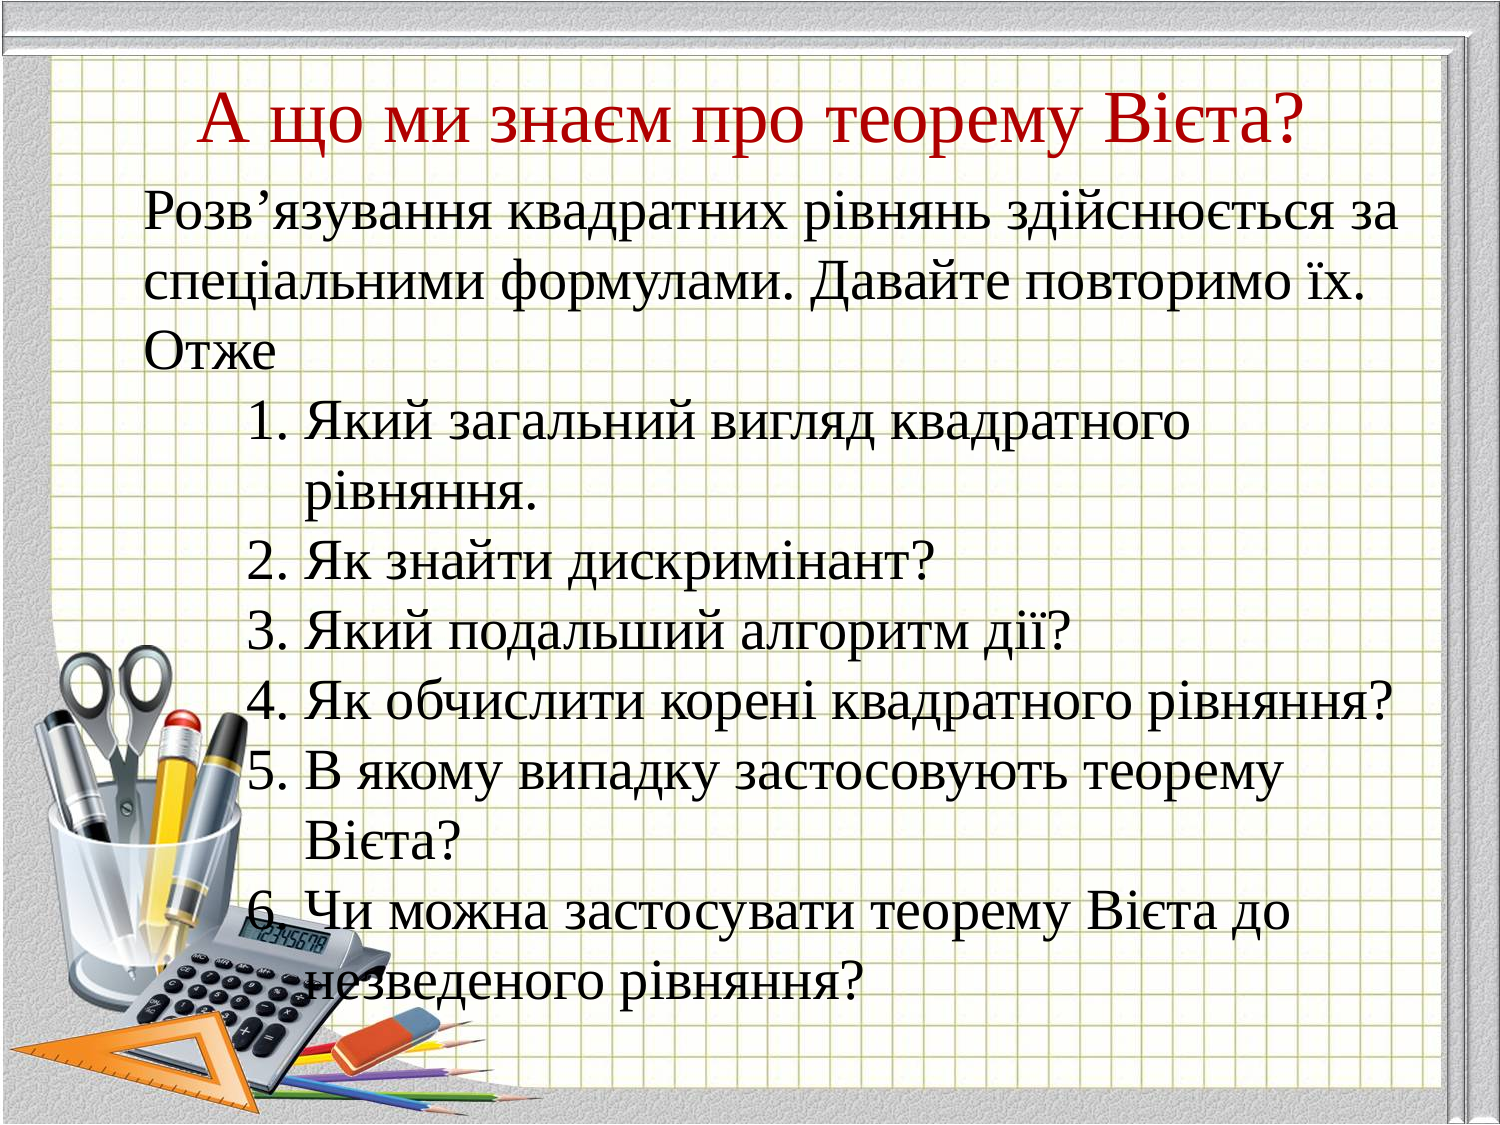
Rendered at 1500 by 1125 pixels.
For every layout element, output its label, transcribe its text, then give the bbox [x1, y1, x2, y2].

picture [0, 0, 1500, 1125]
text_box Розв’язування квадратних рівнянь здійснюється за спеціальними формулами. Давайте повторимо їх. Отже Який загальний вигляд квадратного рівняння. Як знайти дискримінант? Який подальший алгоритм дії? Як обчислити корені квадратного рівняння? В якому випадку застосовують теорему Вієта? Чи можна застосувати теорему Вієта до незведеного рівняння? [128, 163, 1416, 1019]
title А що ми знаєм про теорему Вієта? [76, 18, 1428, 207]
